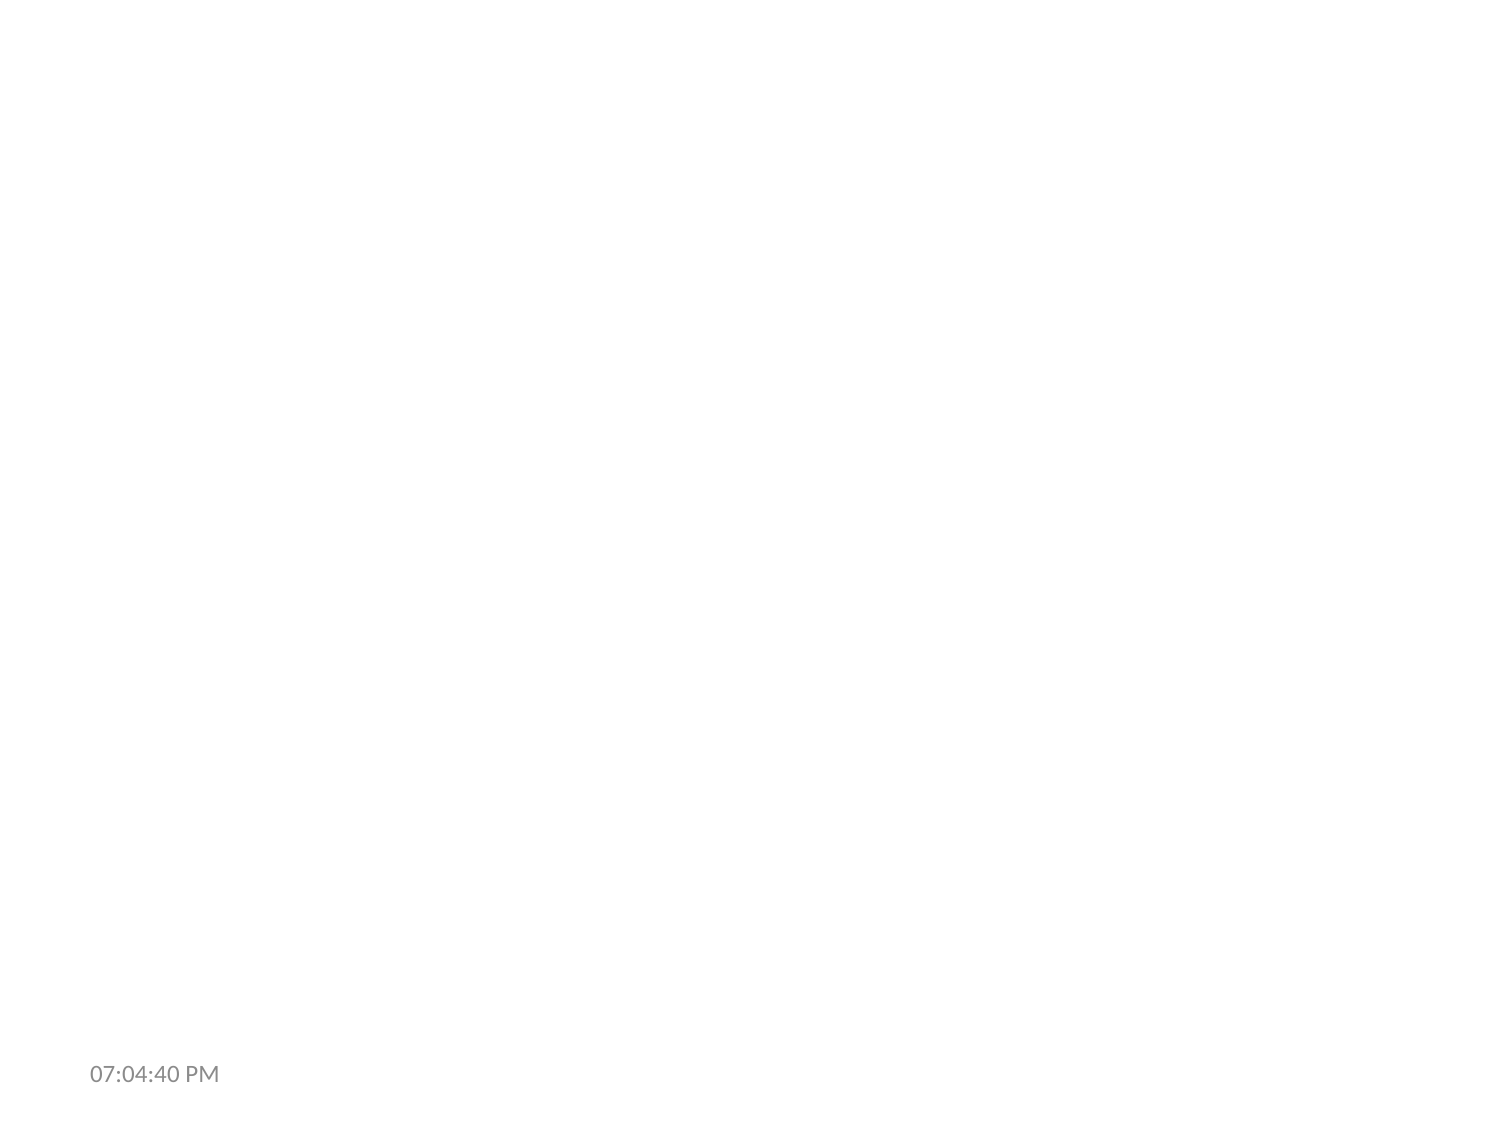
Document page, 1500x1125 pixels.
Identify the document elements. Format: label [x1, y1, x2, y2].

slide_number [75, 1042, 425, 1103]
